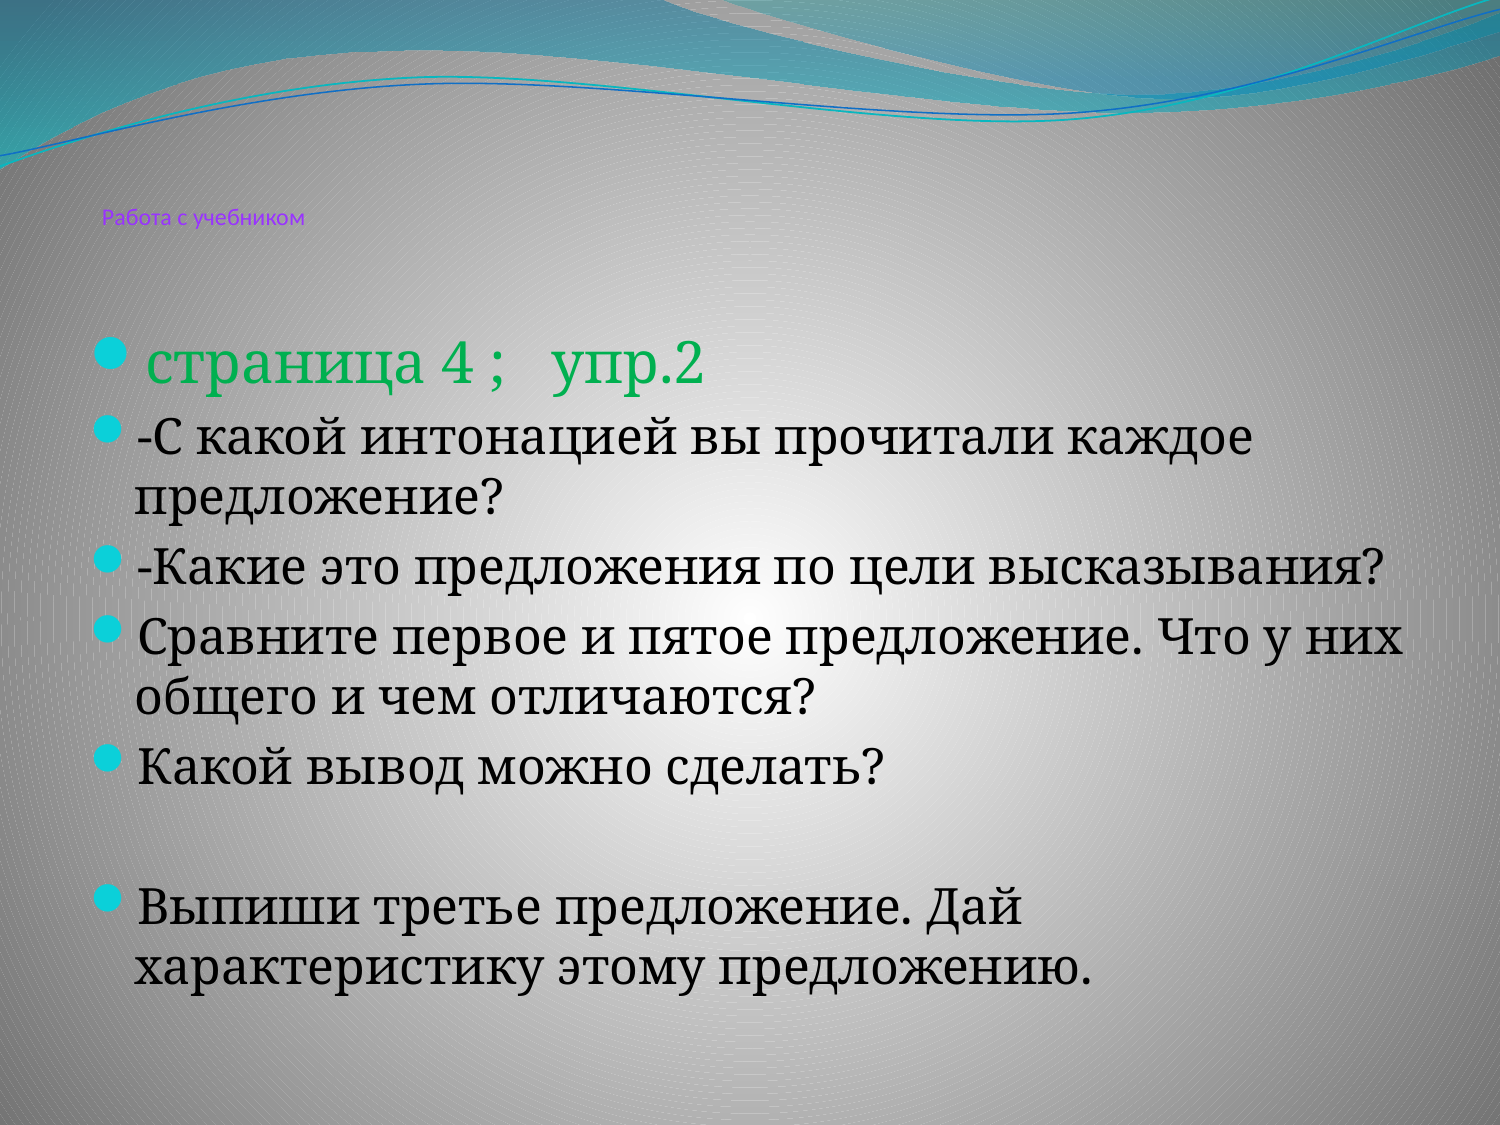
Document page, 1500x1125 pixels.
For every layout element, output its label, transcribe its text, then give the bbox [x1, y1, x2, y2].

title Работа с учебником [46, 105, 1447, 230]
list страница 4 ; упр.2 -С какой интонацией вы прочитали каждое предложение? -Какие это предложения по цели высказывания? Сравните первое и пятое предложение. Что у них общего и чем отличаются? Какой вывод можно сделать? Выпиши третье предложение. Дай характеристику этому предложению. [75, 317, 1425, 1038]
